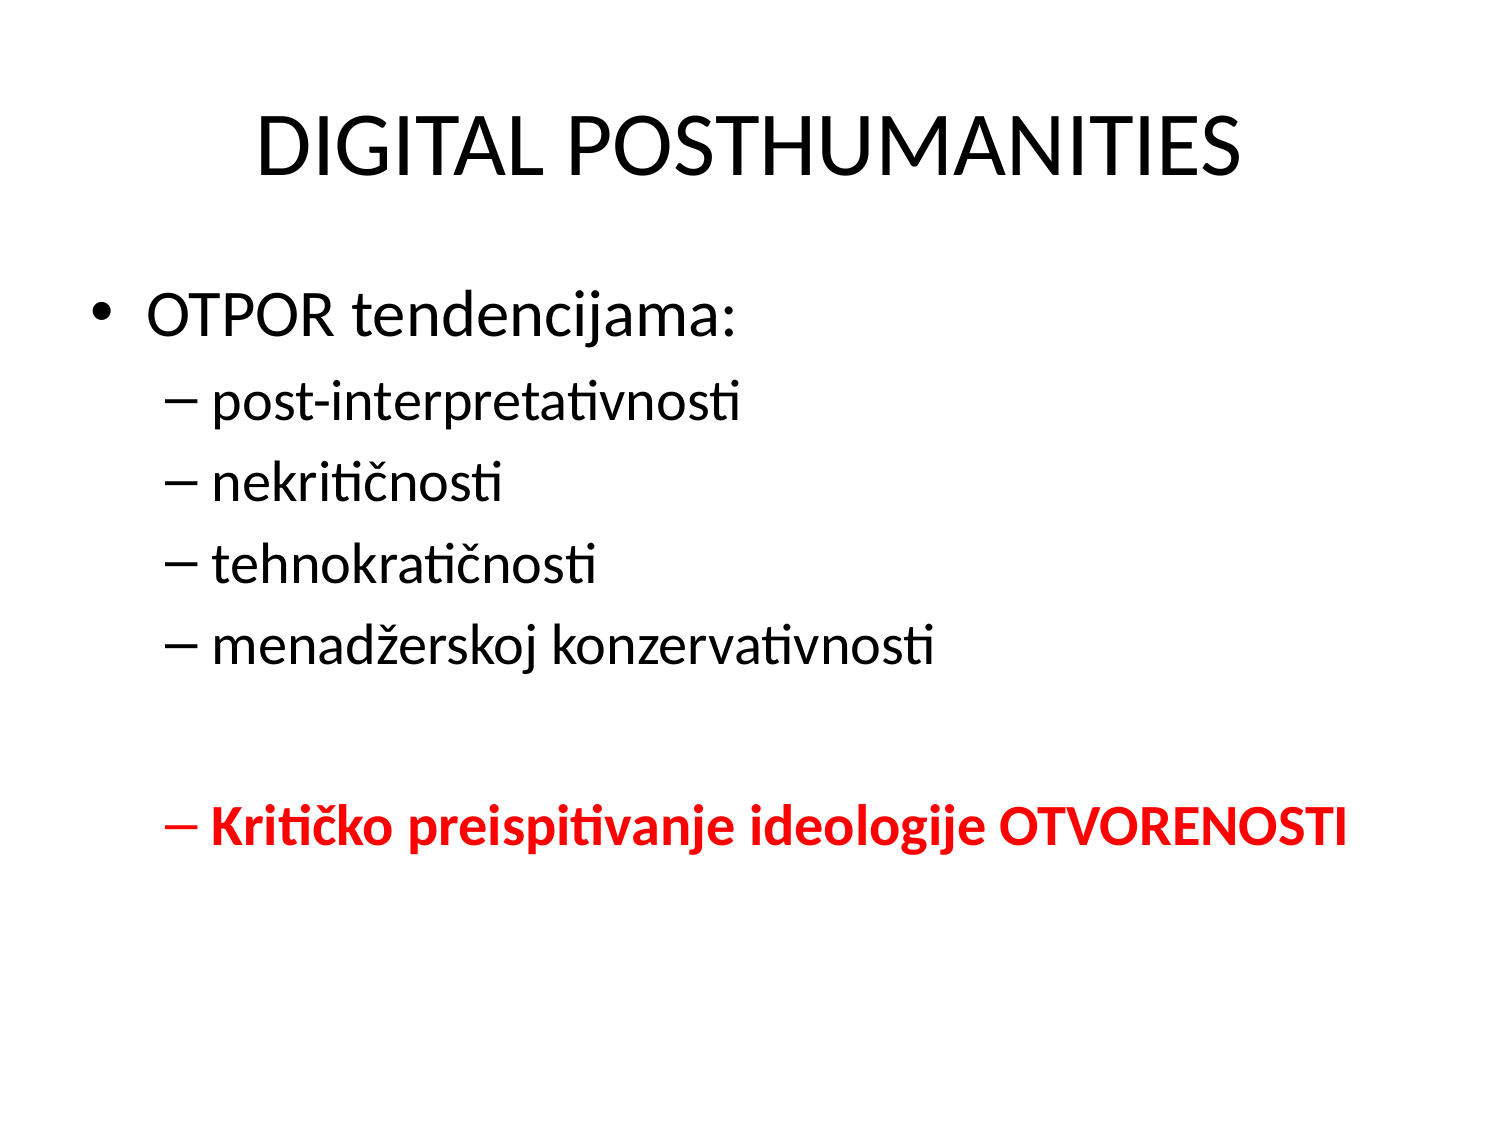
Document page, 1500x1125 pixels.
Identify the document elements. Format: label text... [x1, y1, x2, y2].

list OTPOR tendencijama: post-interpretativnosti nekritičnosti tehnokratičnosti menadžerskoj konzervativnosti Kritičko preispitivanje ideologije OTVORENOSTI [75, 262, 1425, 1005]
title DIGITAL POSTHUMANITIES [75, 45, 1425, 233]
